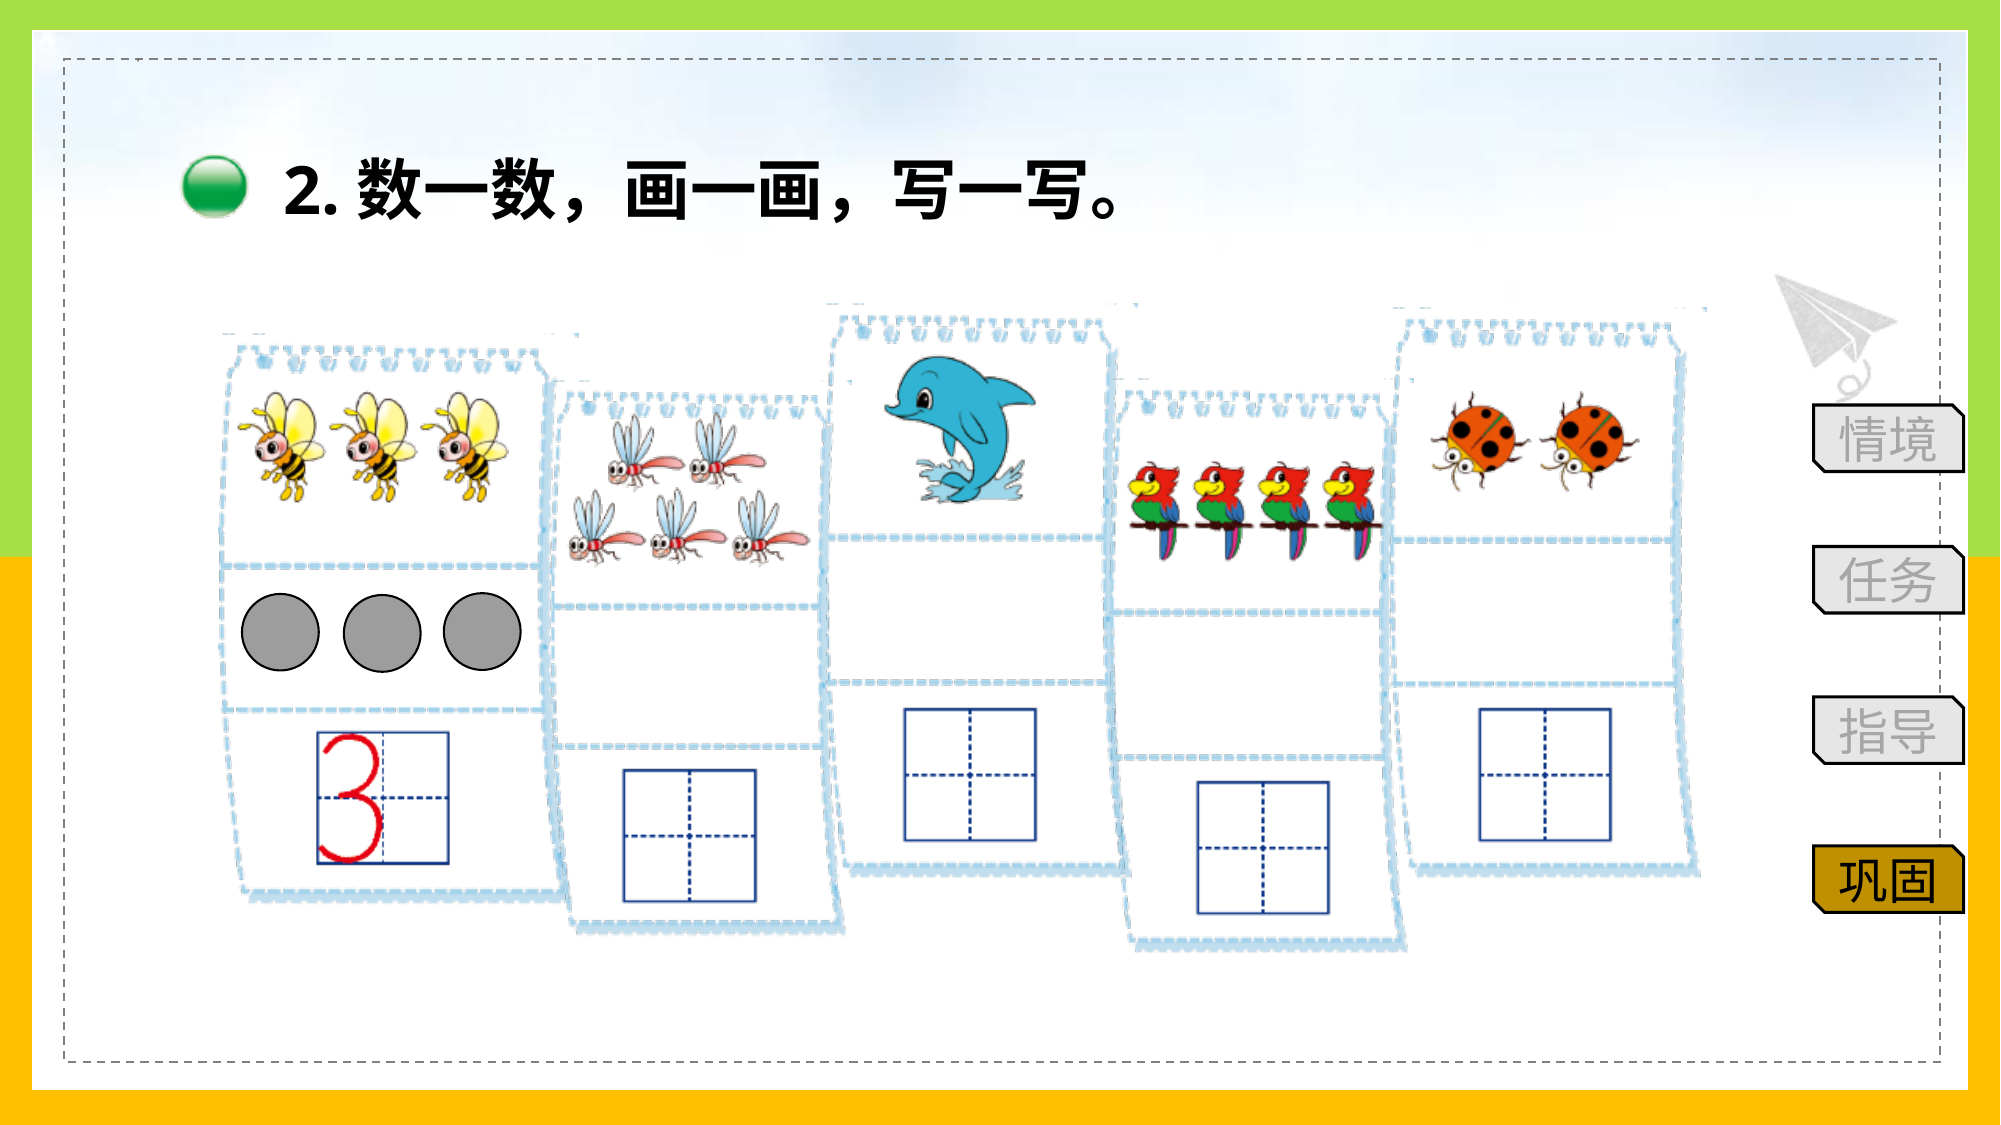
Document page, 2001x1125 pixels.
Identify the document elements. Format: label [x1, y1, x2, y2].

text_box [823, 303, 1138, 887]
picture [34, 32, 1966, 1088]
text_box [549, 380, 852, 944]
text_box [1109, 378, 1414, 962]
text_box [1389, 307, 1707, 887]
text_box [174, 72, 1176, 237]
text_box [1706, 236, 1964, 913]
